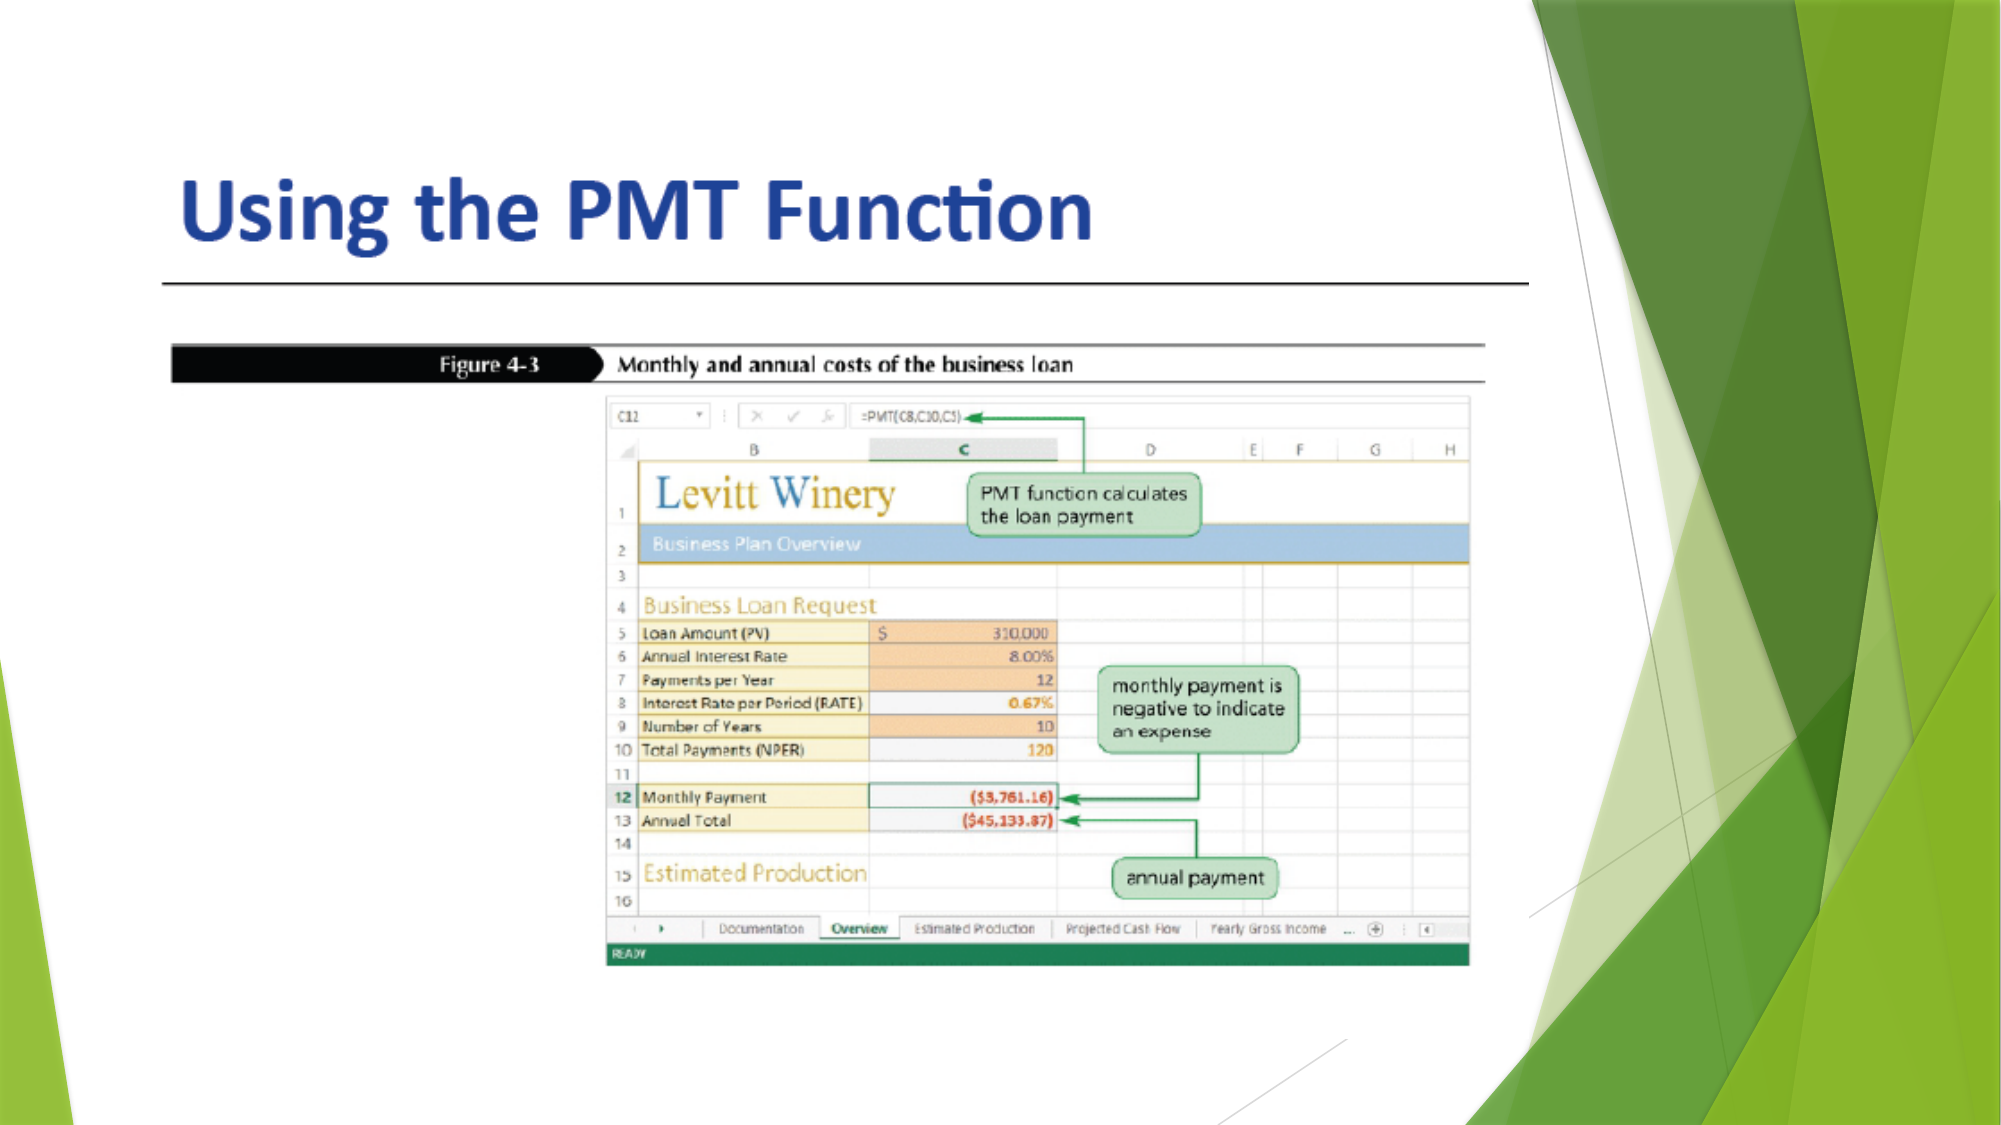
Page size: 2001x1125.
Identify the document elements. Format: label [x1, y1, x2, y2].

picture [88, 139, 1530, 1039]
